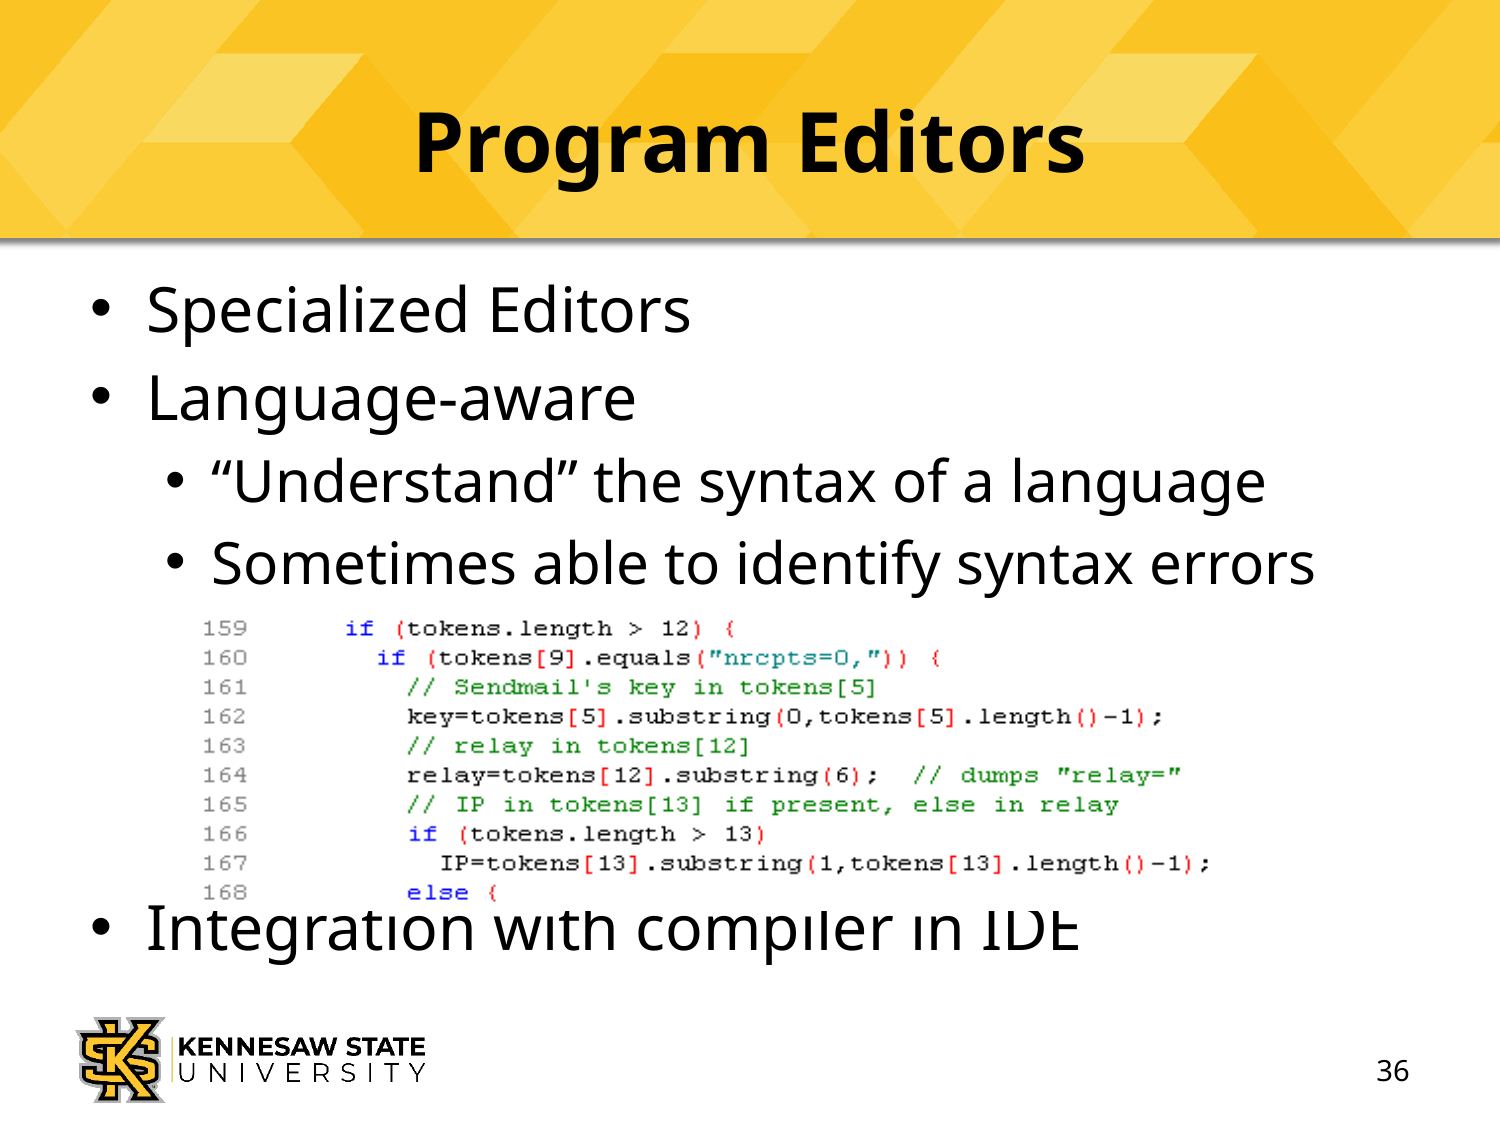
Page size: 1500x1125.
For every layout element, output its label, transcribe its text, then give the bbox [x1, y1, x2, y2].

slide_number 36 [1074, 1042, 1425, 1103]
picture [0, 0, 1500, 251]
picture [75, 1017, 425, 1103]
title Program Editors [75, 45, 1425, 233]
picture [202, 612, 1298, 912]
list Specialized Editors Language-aware “Understand” the syntax of a language Sometimes able to identify syntax errors Integration with compiler in IDE [75, 262, 1425, 1005]
